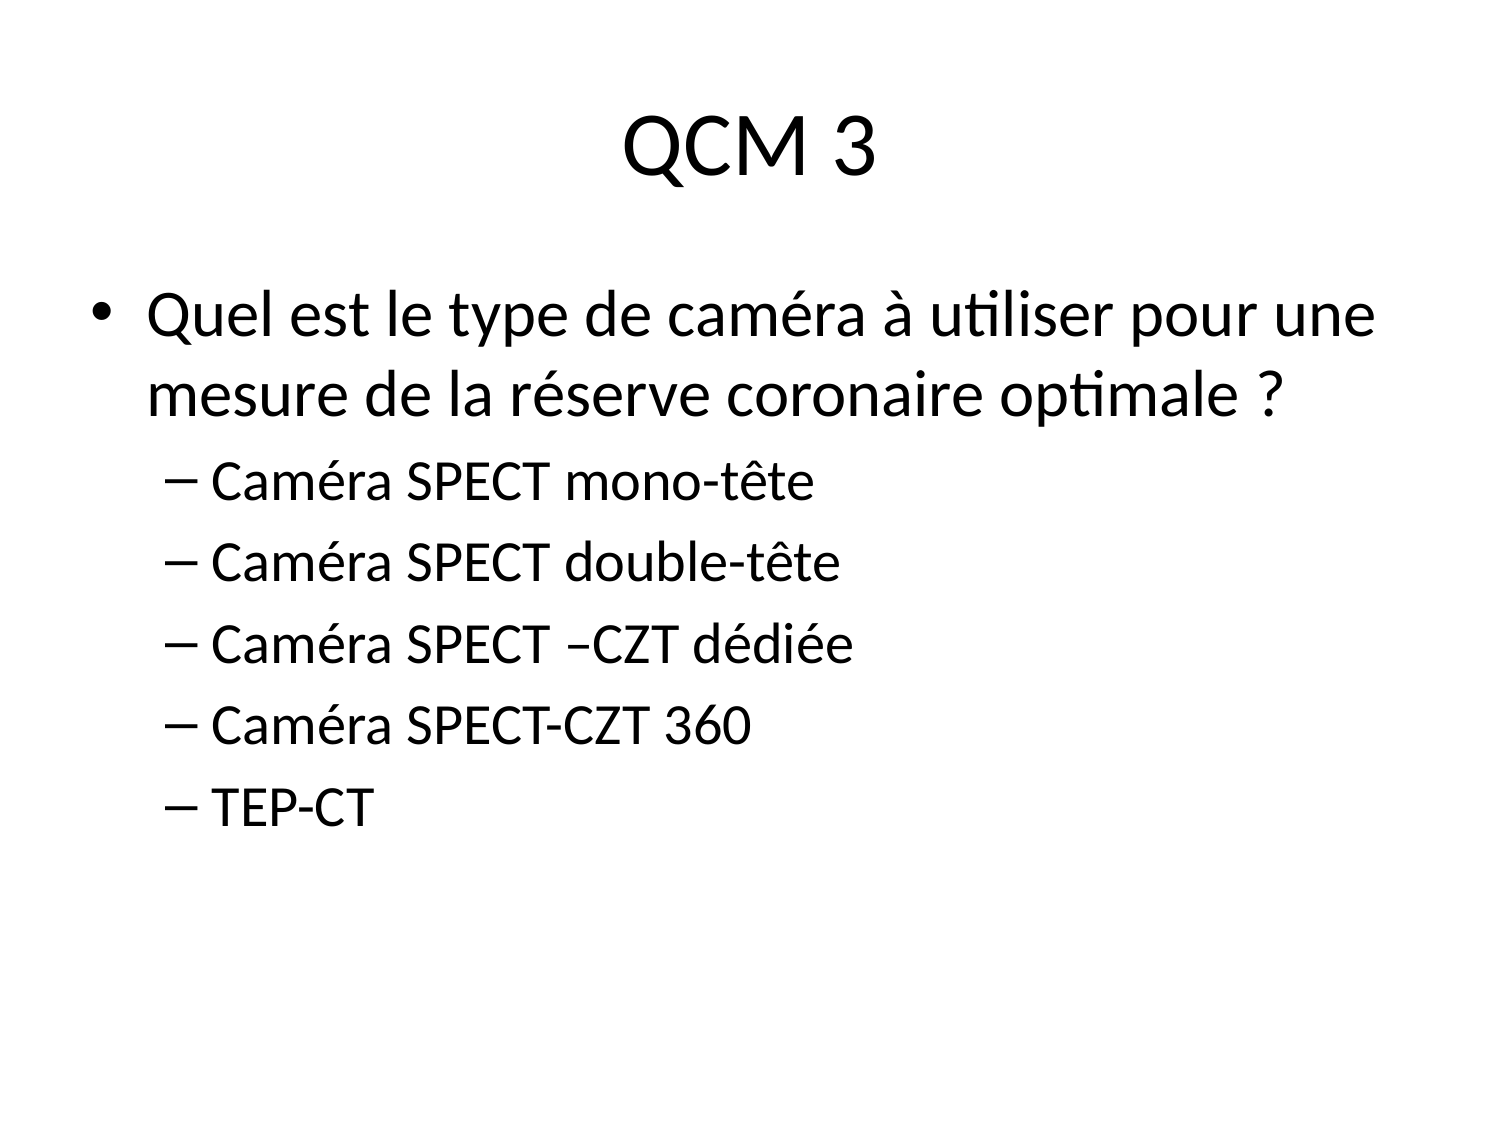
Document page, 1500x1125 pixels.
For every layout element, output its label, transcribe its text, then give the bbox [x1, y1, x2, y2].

title QCM 3 [75, 45, 1425, 233]
list Quel est le type de caméra à utiliser pour une mesure de la réserve coronaire optimale ? Caméra SPECT mono-tête Caméra SPECT double-tête Caméra SPECT –CZT dédiée Caméra SPECT-CZT 360 TEP-CT [75, 262, 1425, 1005]
